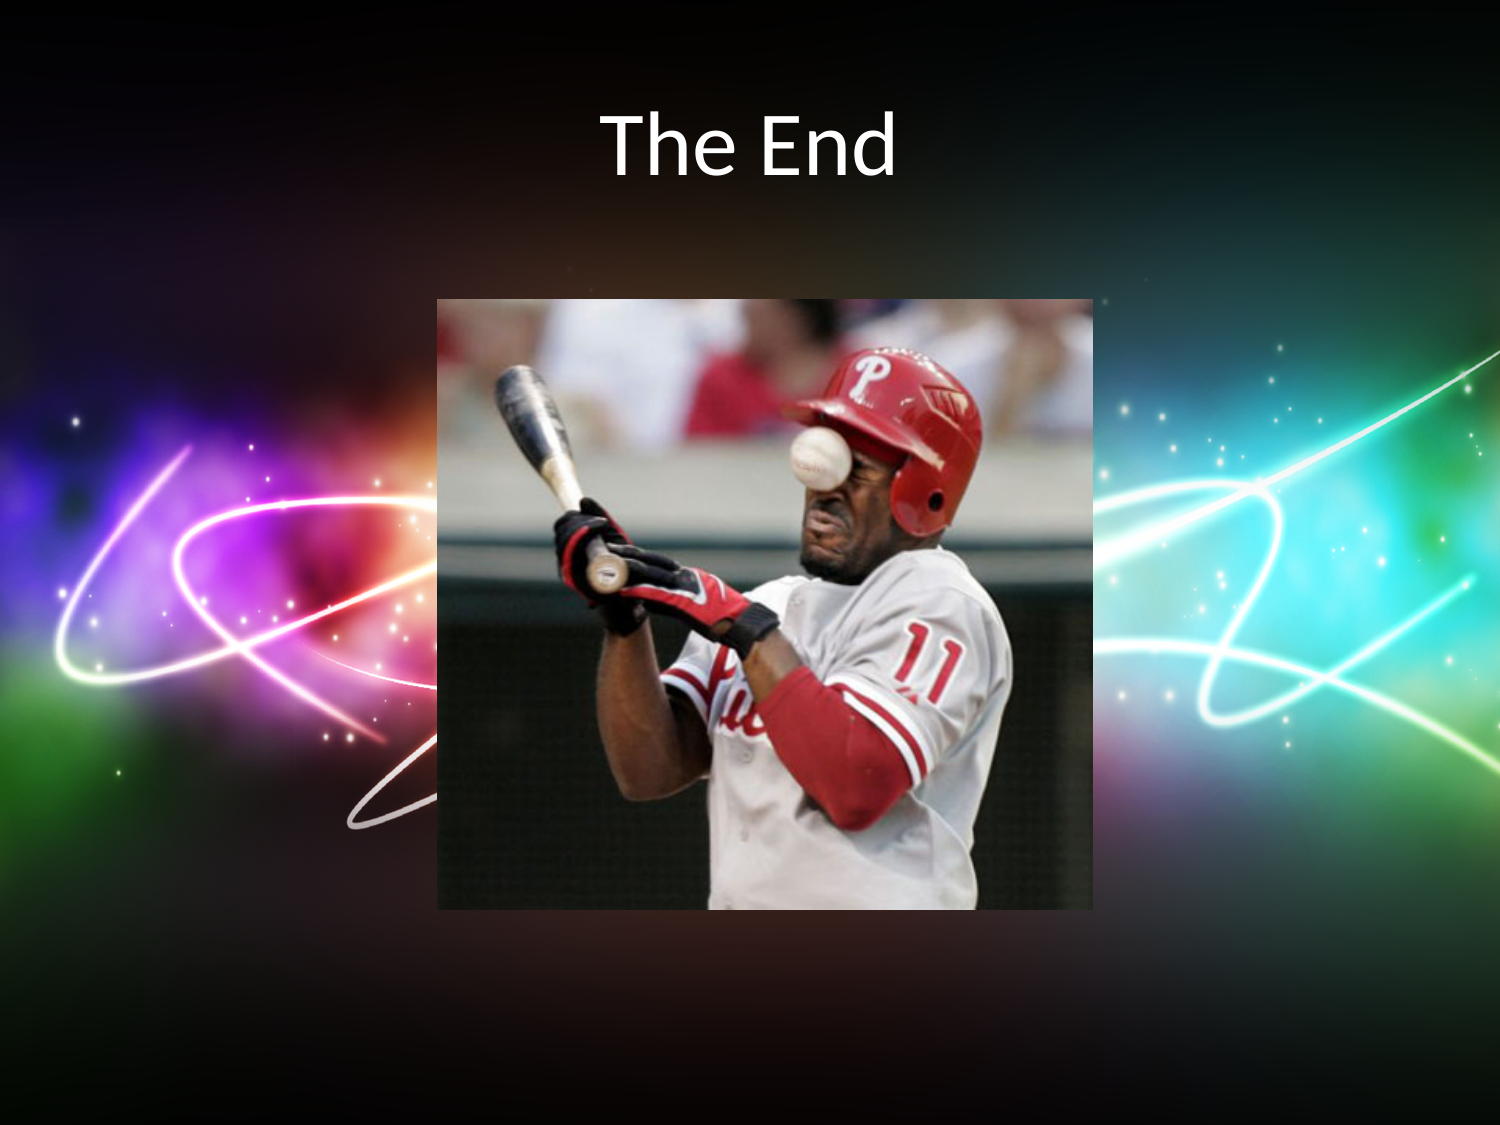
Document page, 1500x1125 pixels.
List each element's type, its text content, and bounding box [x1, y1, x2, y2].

picture [0, 0, 1500, 1125]
title The End [75, 45, 1425, 233]
